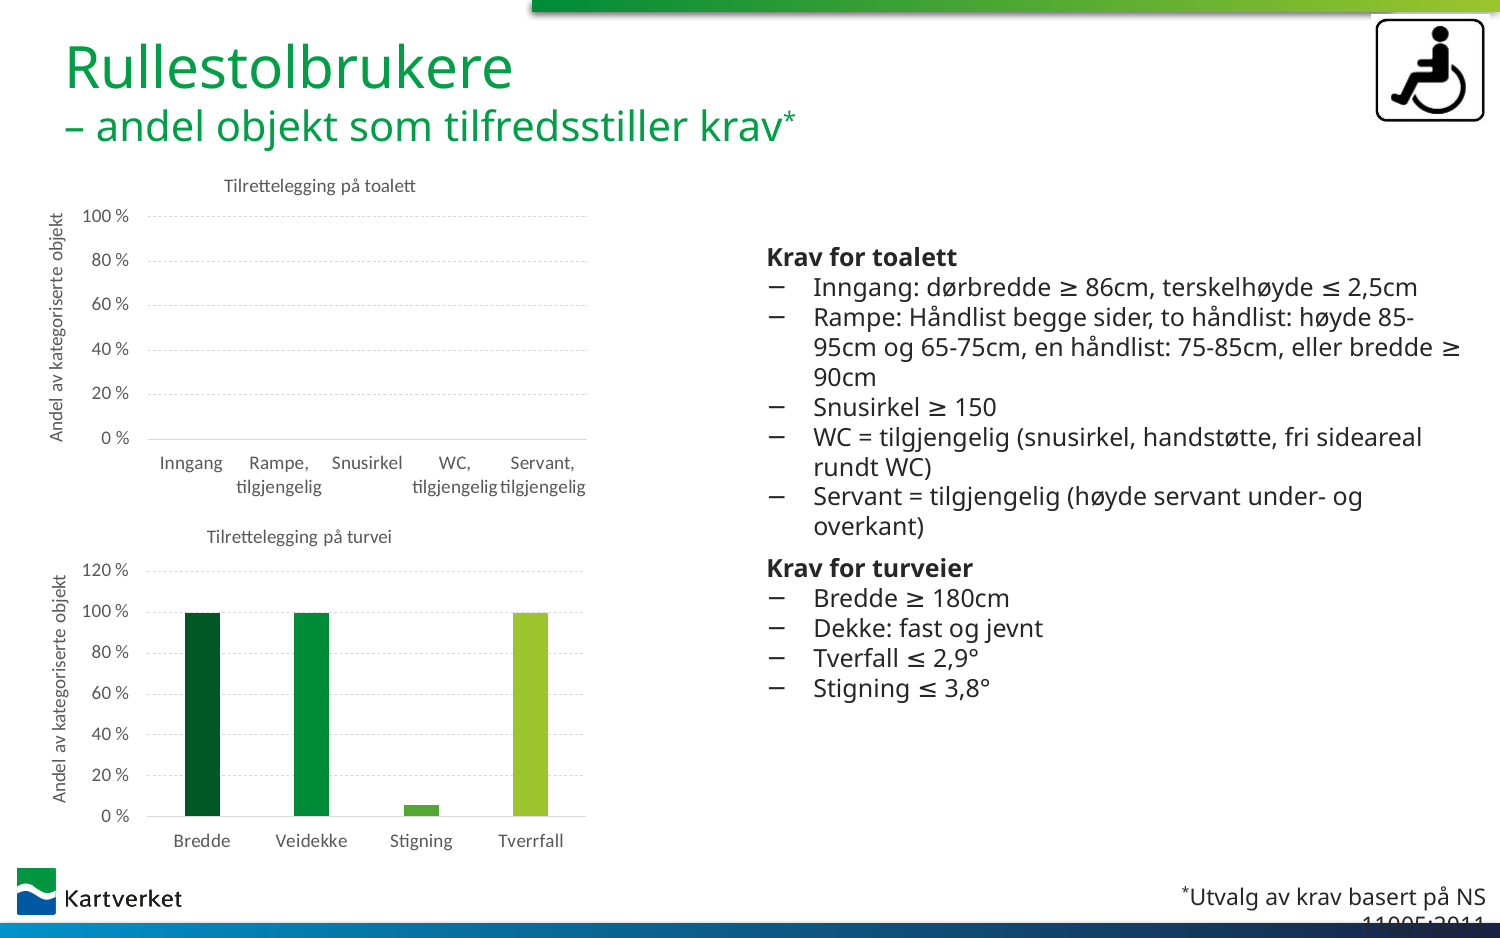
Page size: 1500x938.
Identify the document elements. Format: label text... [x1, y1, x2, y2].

picture [41, 520, 597, 859]
picture [41, 166, 598, 505]
text_box Krav for turveier Bredde ≥ 180cm Dekke: fast og jevnt Tverfall ≤ 2,9° Stigning ≤ 3,8° [751, 545, 1483, 710]
text_box Krav for toalett Inngang: dørbredde ≥ 86cm, terskelhøyde ≤ 2,5cm Rampe: Håndlist begge sider, to håndlist: høyde 85-95cm og 65-75cm, en håndlist: 75-85cm, eller bredde ≥ 90cm Snusirkel ≥ 150 WC = tilgjengelig (snusirkel, handstøtte, fri sideareal rundt WC) Servant = tilgjengelig (høyde servant under- og overkant) [751, 234, 1483, 545]
picture [1371, 13, 1491, 127]
text_box Rullestolbrukere – andel objekt som tilfredsstiller krav* [49, 14, 1431, 158]
text_box *Utvalg av krav basert på NS 11005:2011 [1068, 873, 1500, 938]
